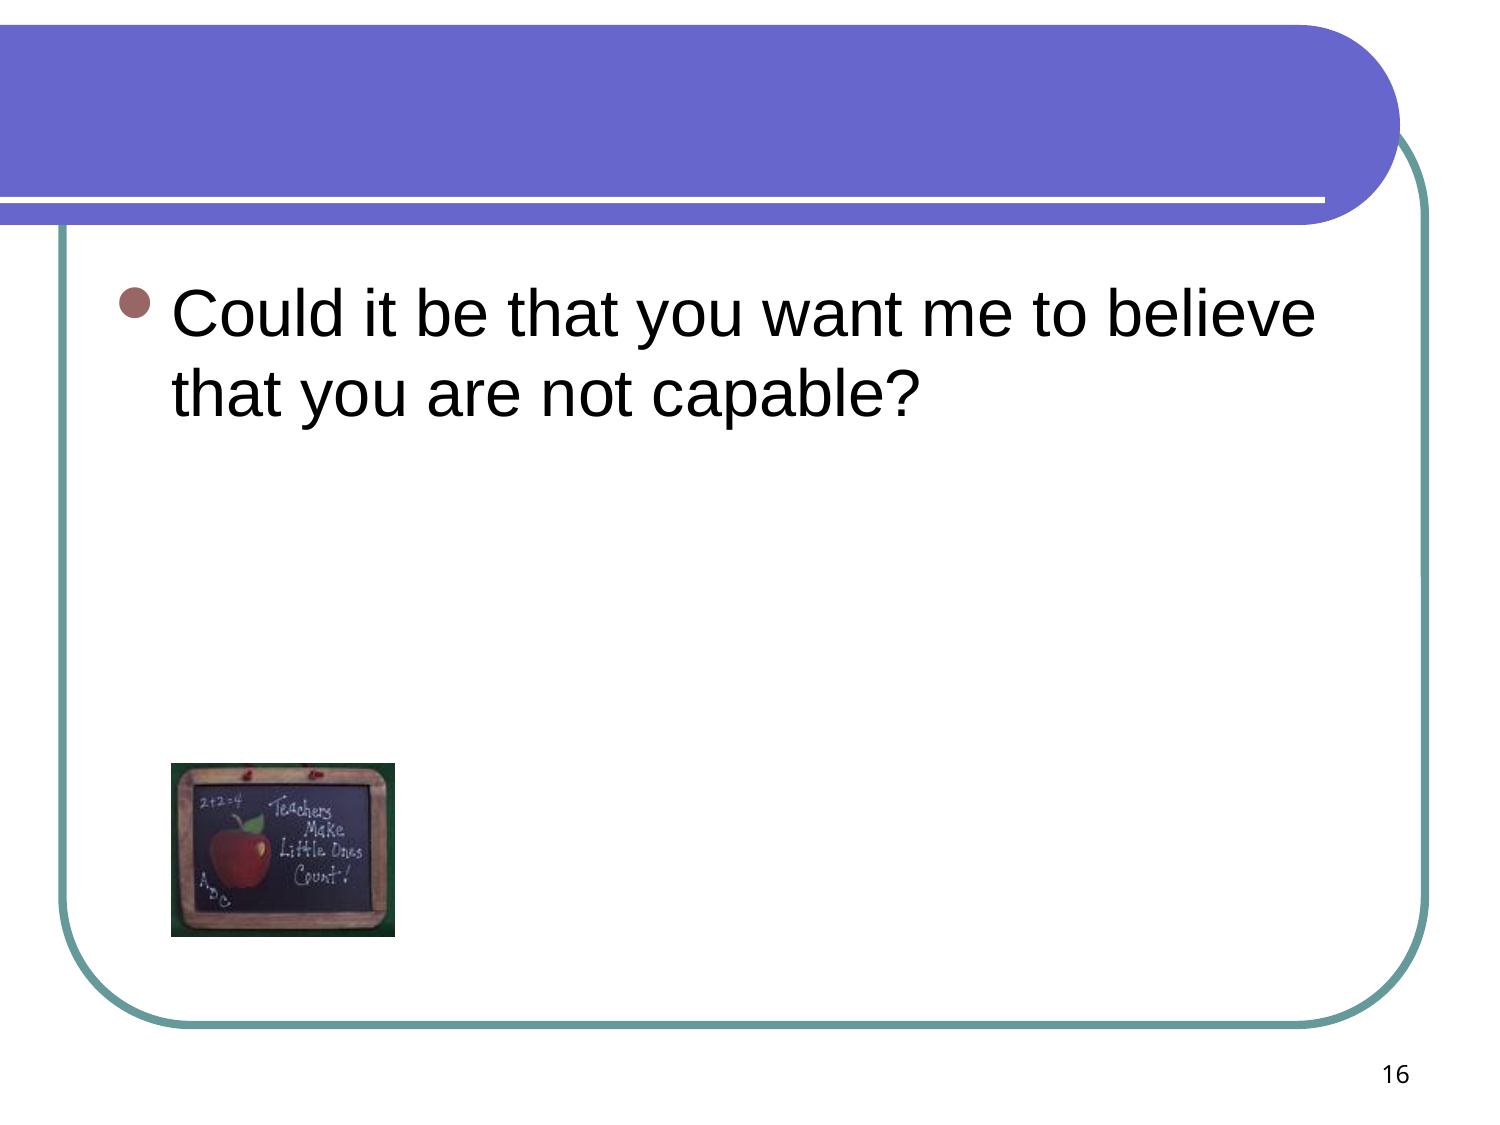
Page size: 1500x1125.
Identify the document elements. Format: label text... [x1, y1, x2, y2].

picture [170, 763, 395, 937]
list Could it be that you want me to believe that you are not capable? [99, 262, 1401, 988]
slide_number 16 [1074, 1024, 1426, 1101]
